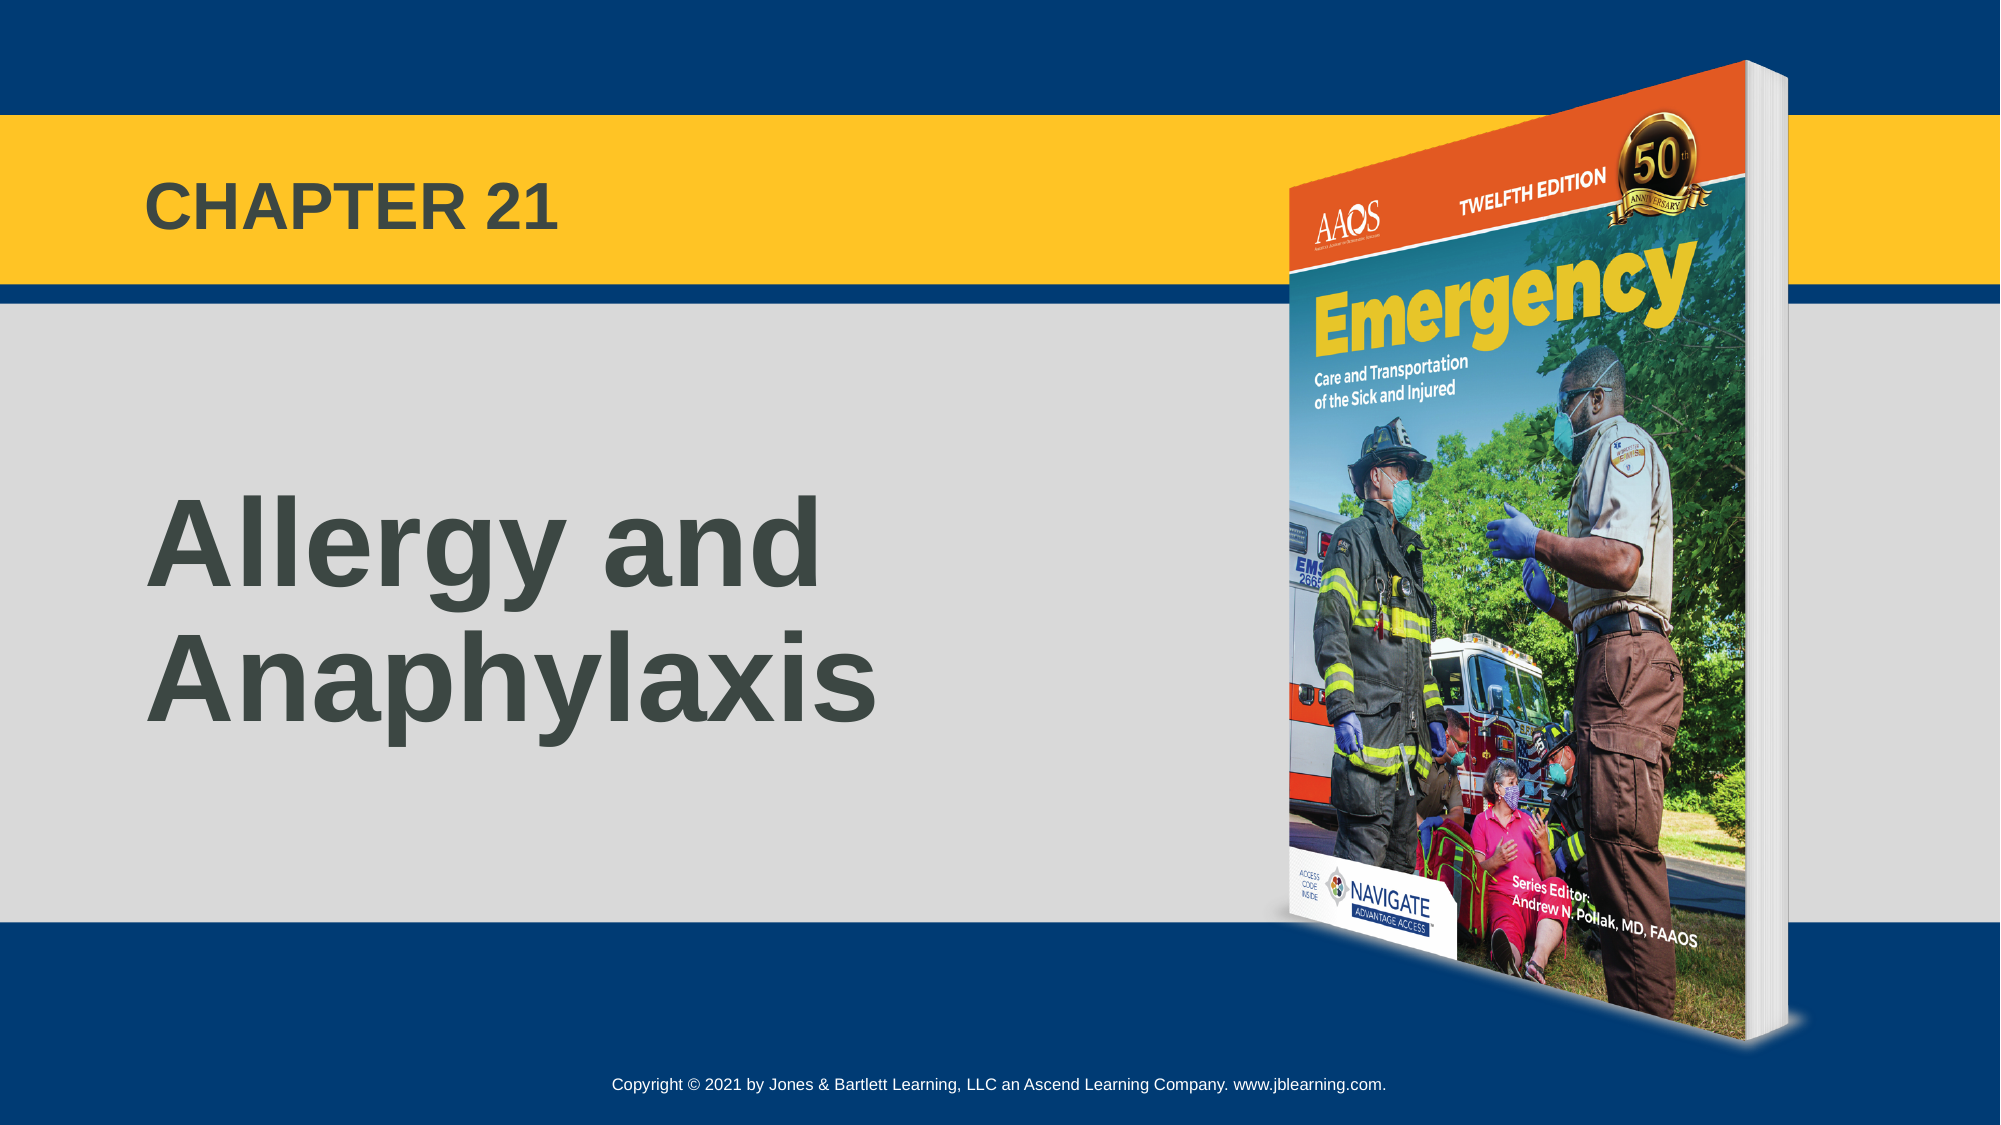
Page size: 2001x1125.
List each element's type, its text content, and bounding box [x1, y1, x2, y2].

title Allergy and Anaphylaxis [144, 360, 1078, 866]
picture [1078, 0, 2000, 1125]
subtitle CHAPTER 21 [144, 138, 1078, 267]
